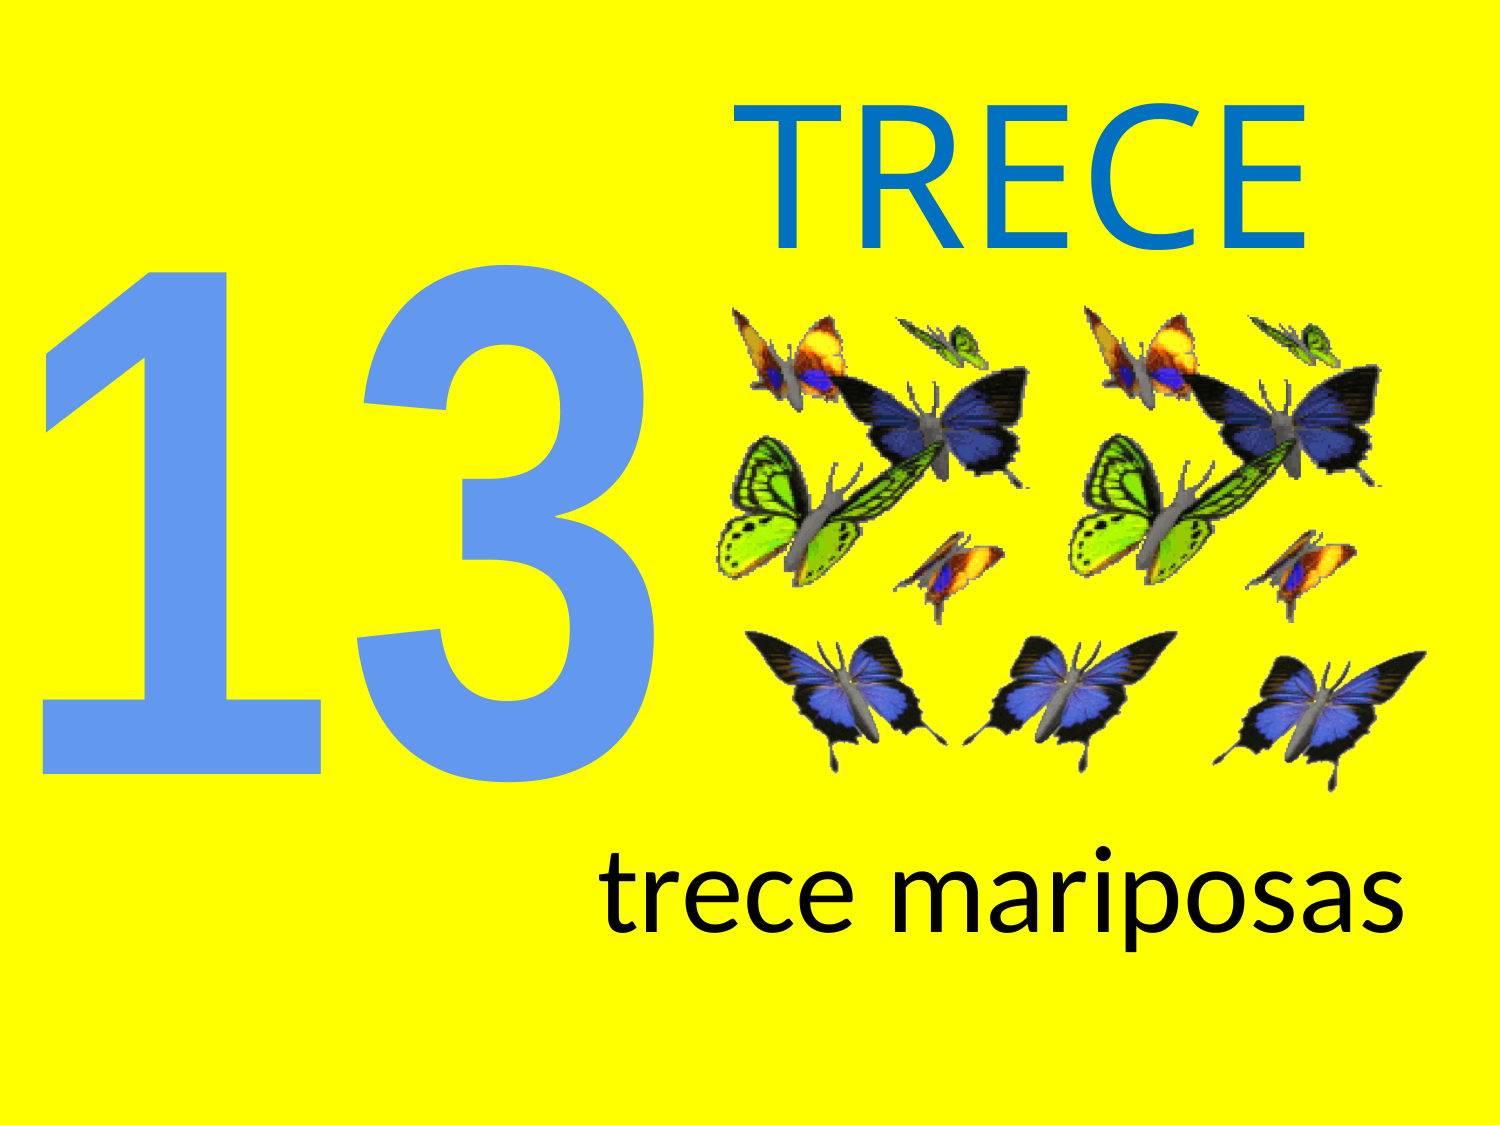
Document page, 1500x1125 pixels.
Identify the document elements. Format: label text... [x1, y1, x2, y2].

picture [698, 282, 1474, 852]
subtitle TRECE [692, 41, 1500, 329]
text_box 13 [0, 37, 692, 928]
text_box trece mariposas [482, 799, 1500, 965]
